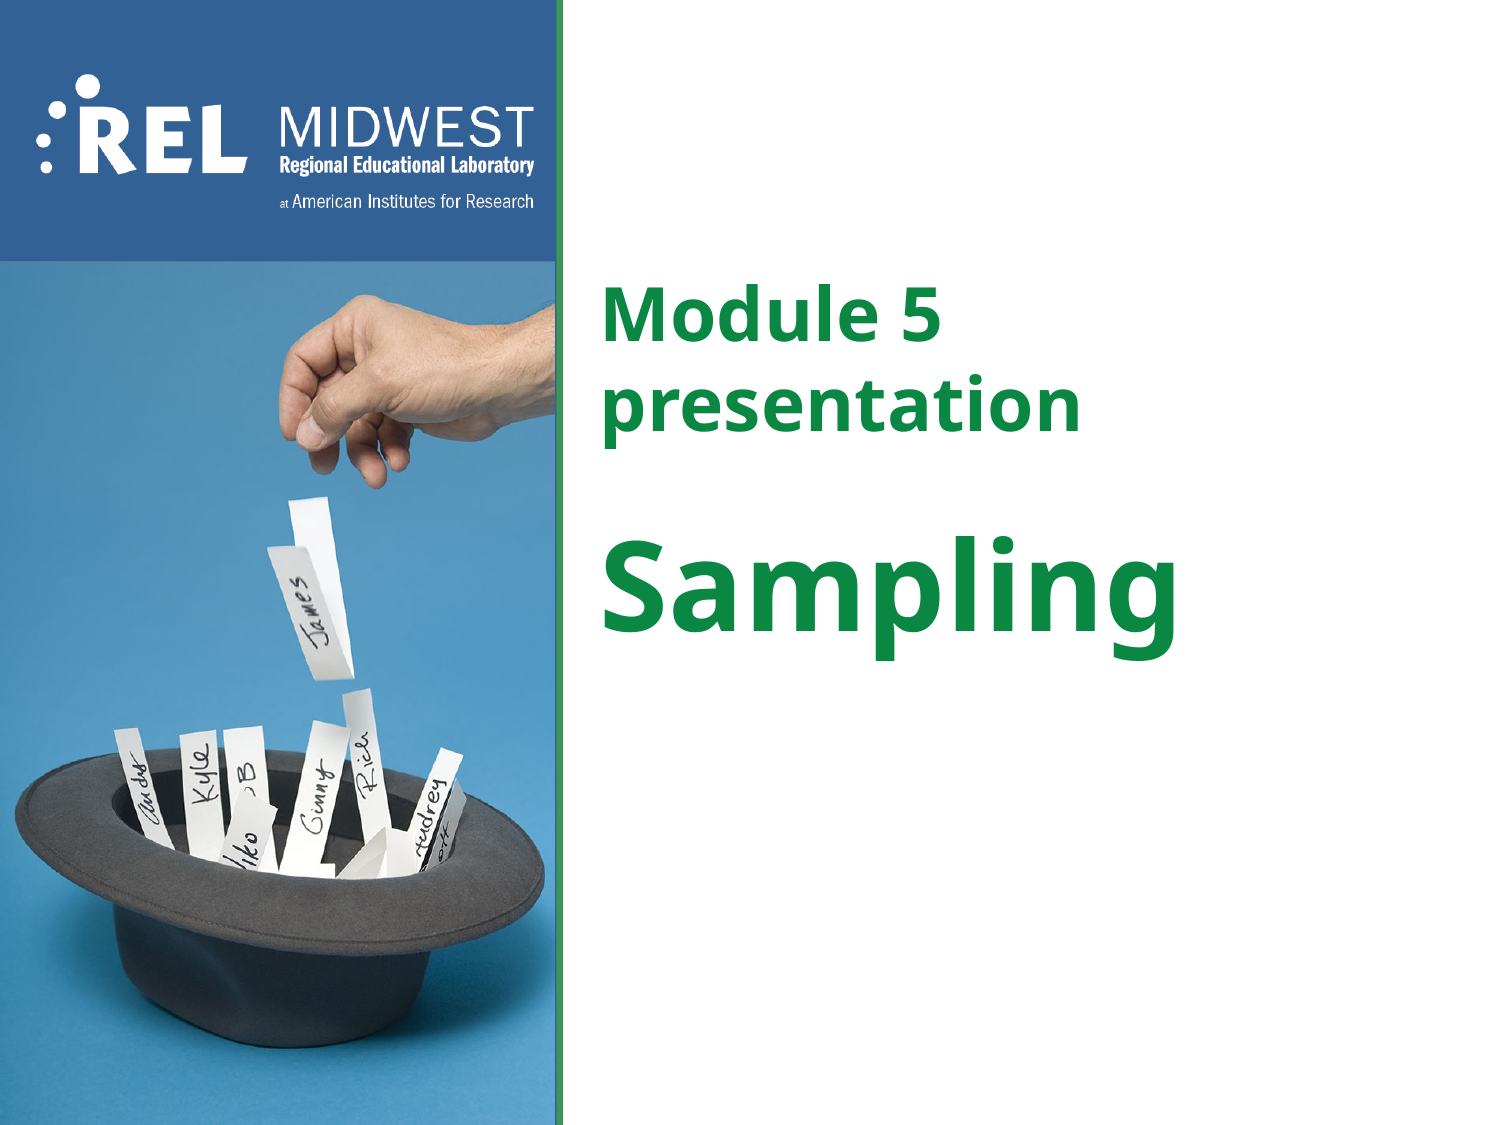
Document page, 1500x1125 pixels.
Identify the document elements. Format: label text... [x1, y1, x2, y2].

title Module 5 presentation Sampling [584, 259, 1425, 457]
picture [0, 0, 1500, 1125]
